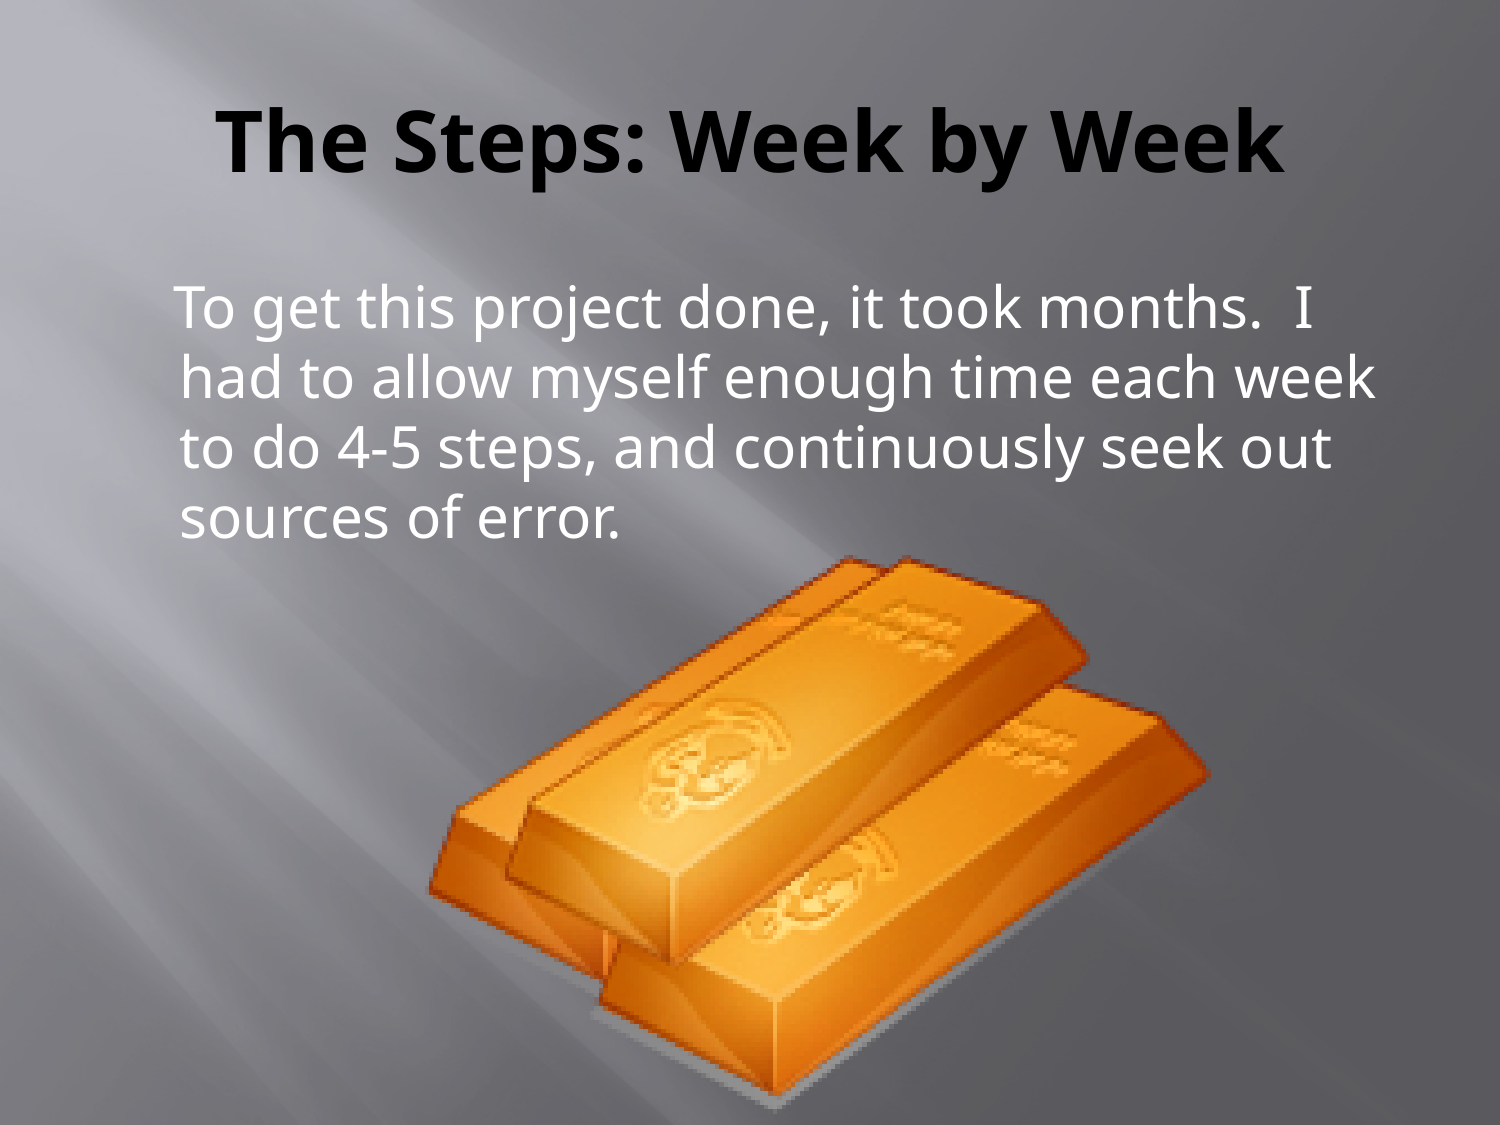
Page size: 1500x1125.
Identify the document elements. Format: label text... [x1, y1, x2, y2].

title The Steps: Week by Week [75, 45, 1425, 233]
picture [424, 412, 1229, 1125]
list To get this project done, it took months. I had to allow myself enough time each week to do 4-5 steps, and continuously seek out sources of error. [75, 262, 1425, 1035]
